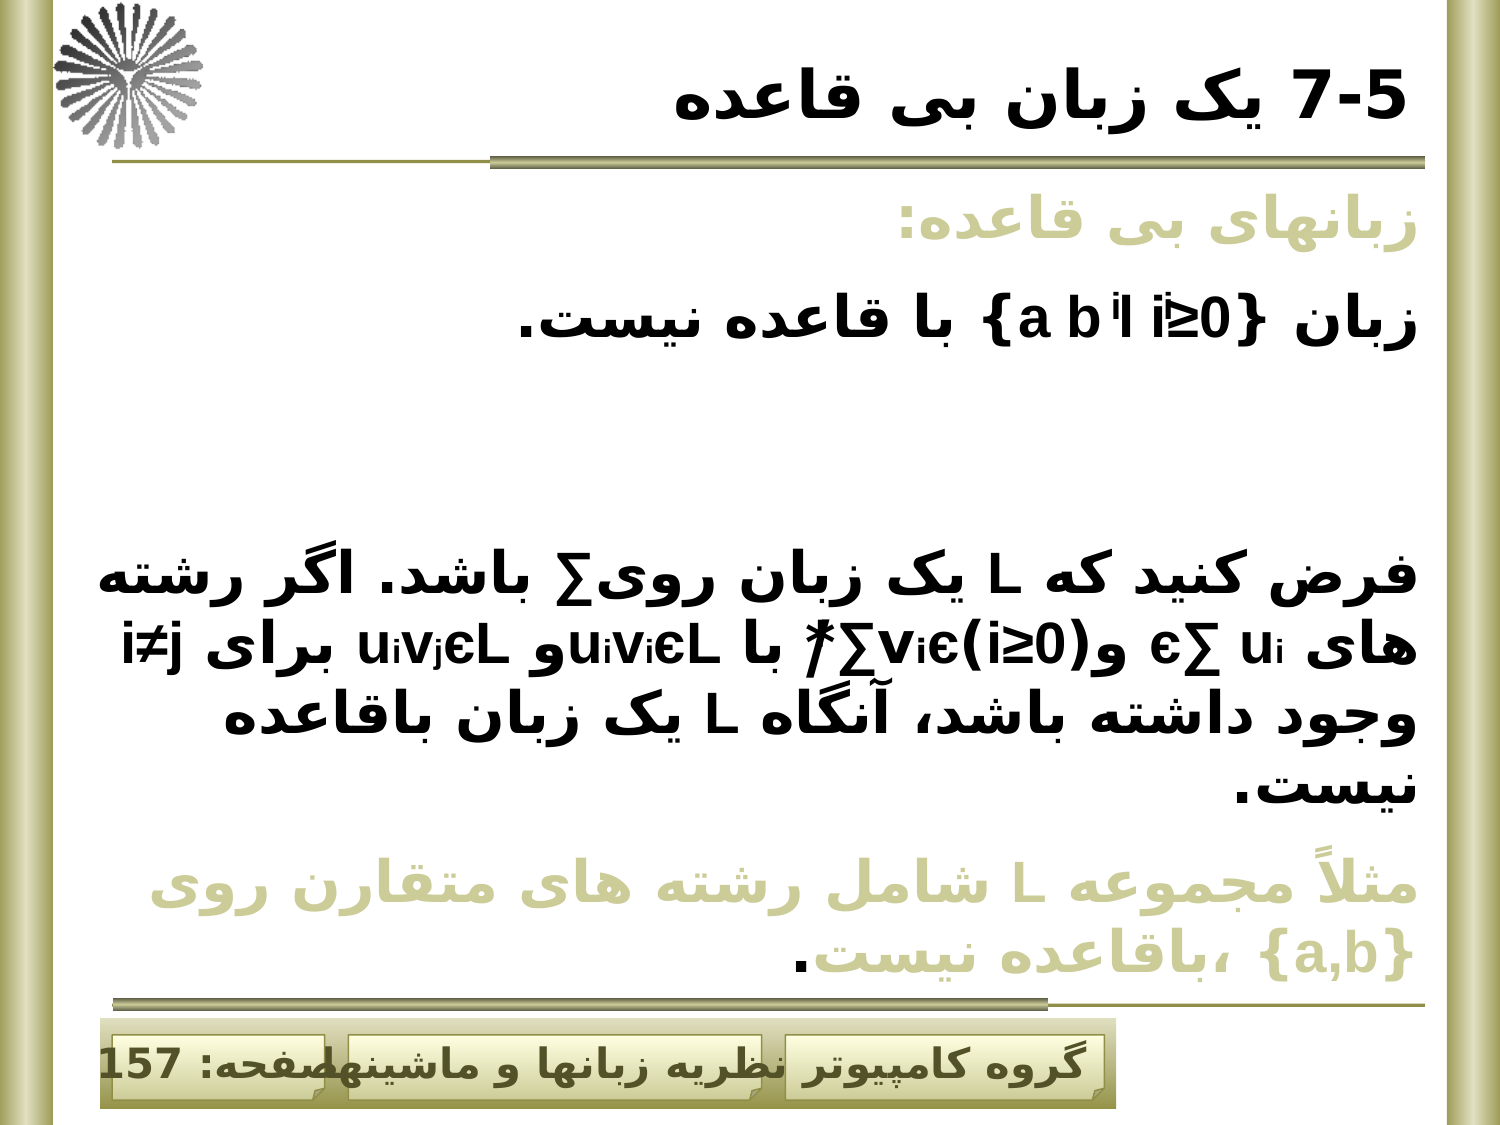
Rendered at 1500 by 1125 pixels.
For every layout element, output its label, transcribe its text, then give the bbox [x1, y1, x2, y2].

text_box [76, 172, 1436, 364]
text_box 7-5 یک زبان بی قاعده [161, 44, 1426, 140]
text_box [76, 527, 1436, 858]
